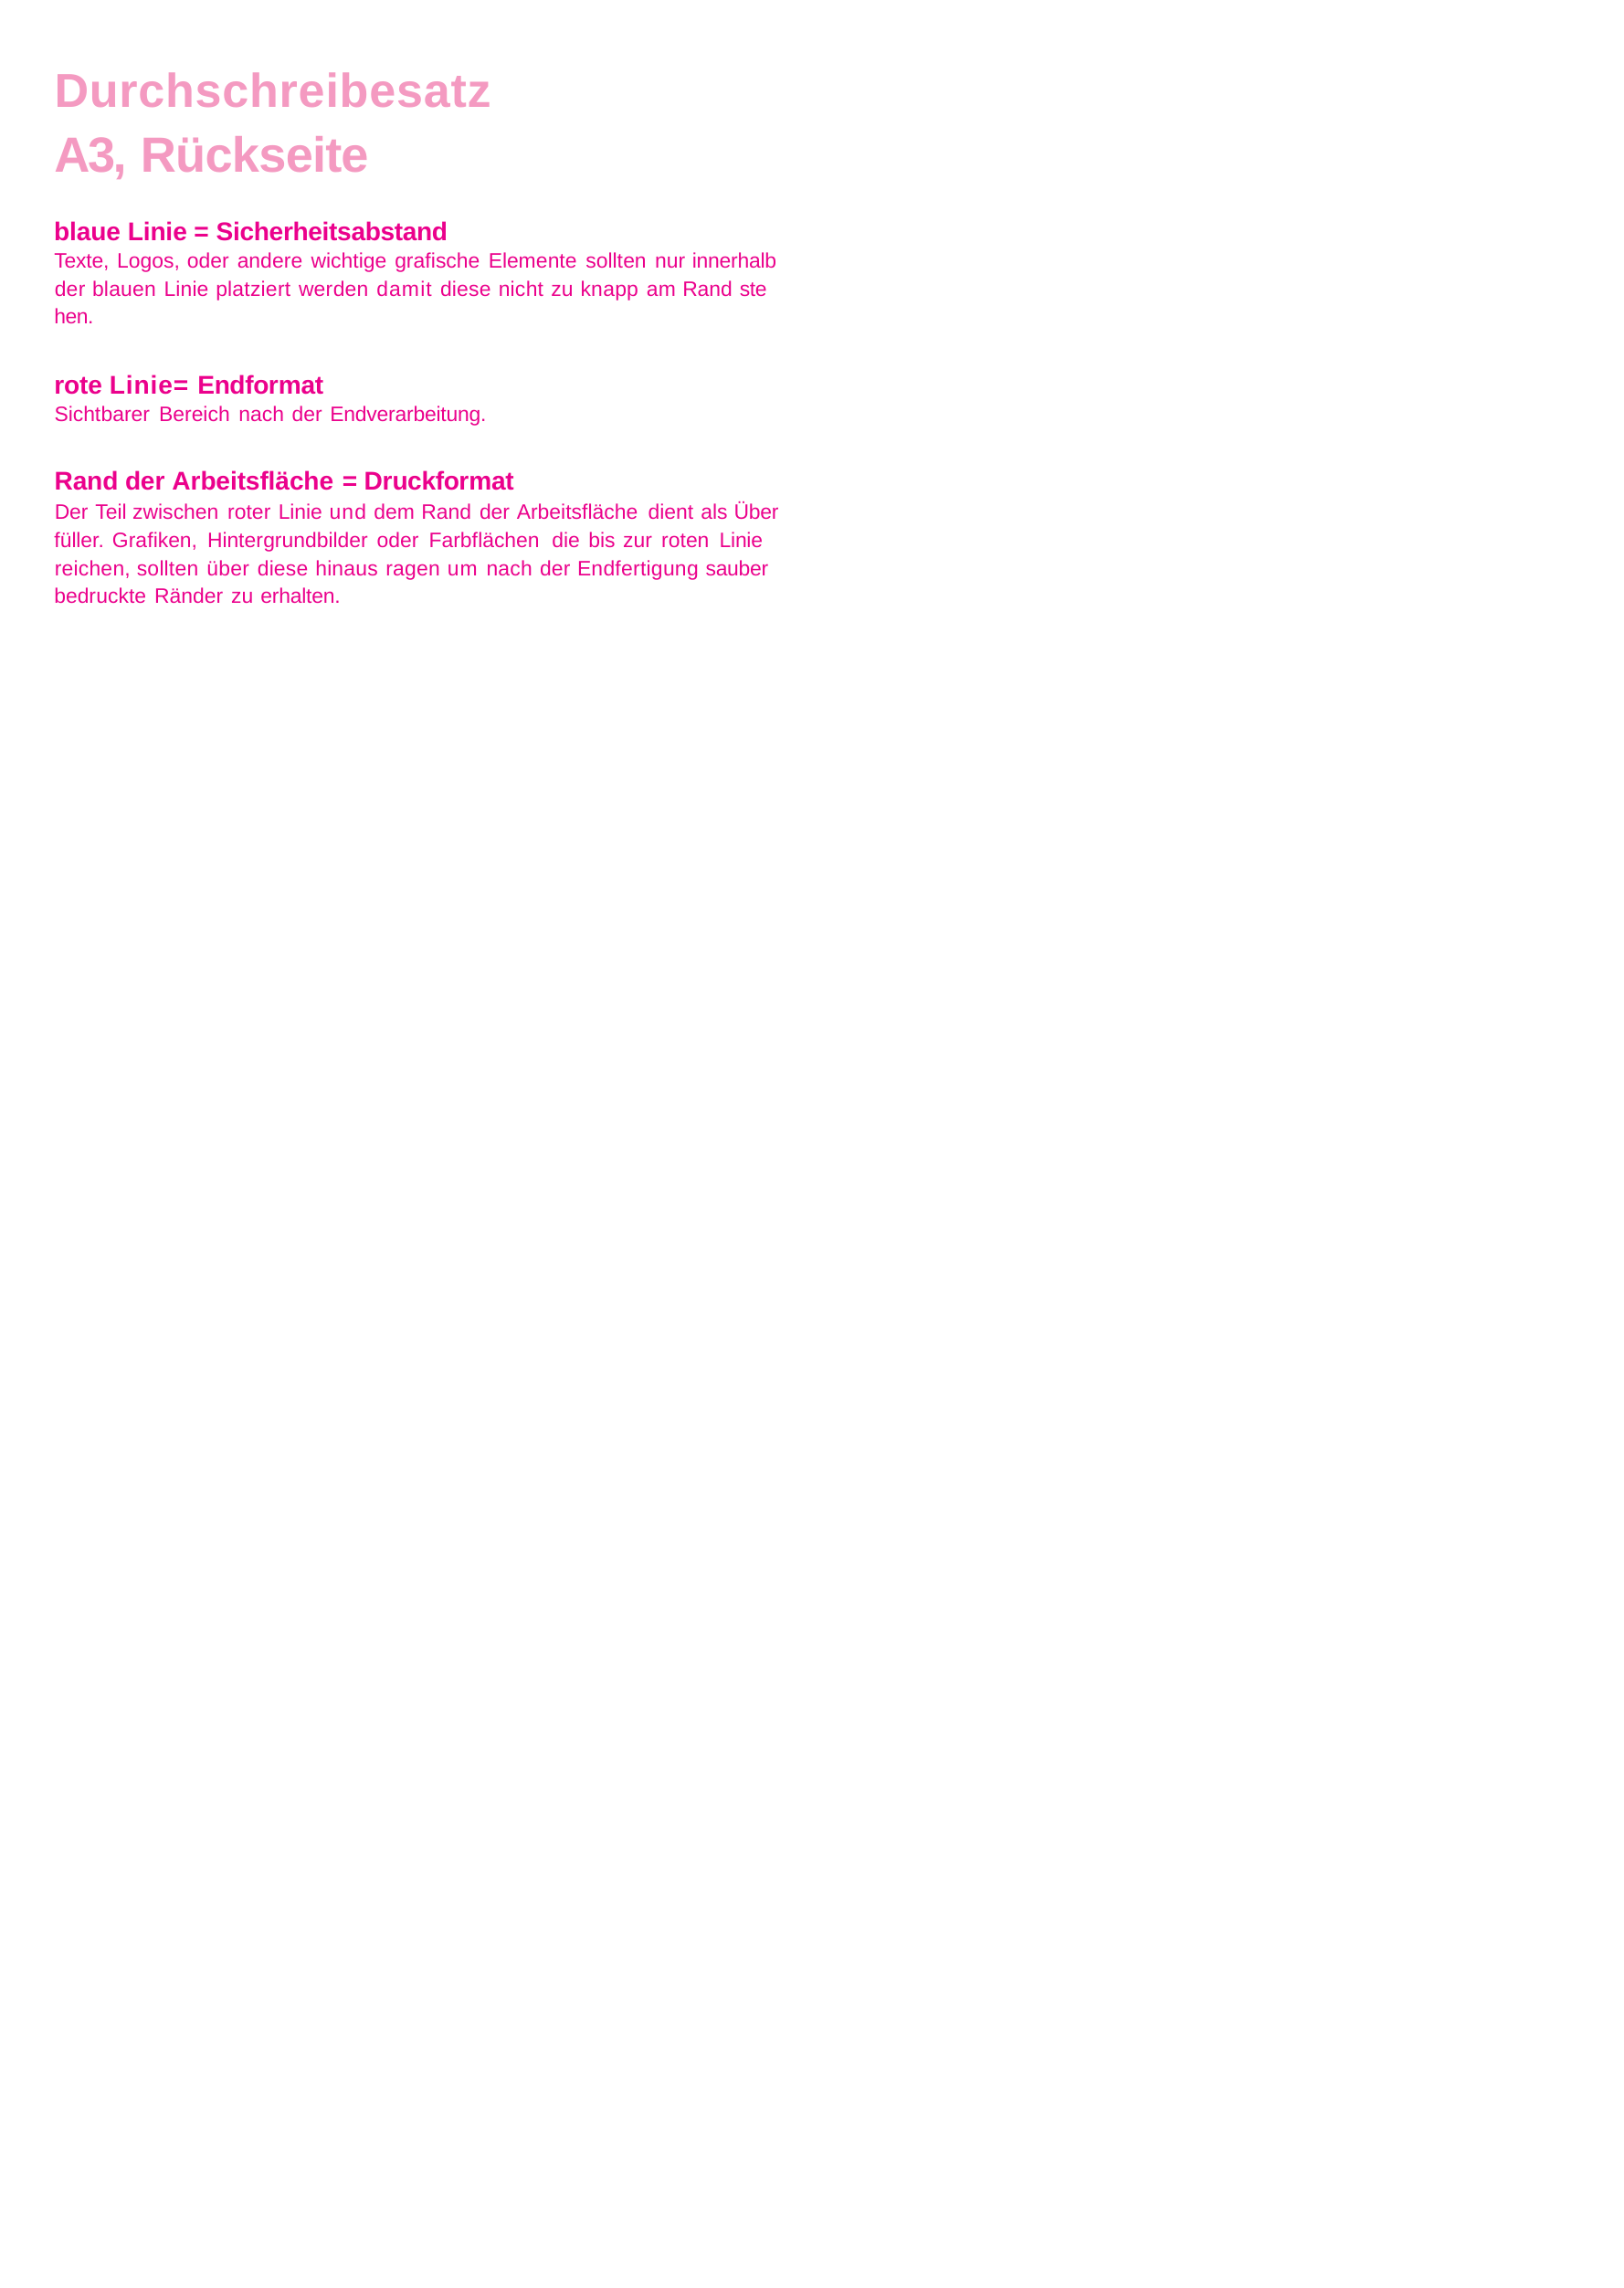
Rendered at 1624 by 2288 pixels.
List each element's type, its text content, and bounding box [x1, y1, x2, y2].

text_box Durchschreibesatz A3, Rückseite blaue Linie = Sicherheitsabstand Texte, Logos, oder andere wichtige grafische Elemente sollten nur innerhalb der blauen Linie platziert werden damit diese nicht zu knapp am Rand ste­ hen. rote Linie= Endformat Sichtbarer Bereich nach der Endverarbeitung. Rand der Arbeitsfläche = Druckformat Der Teil zwischen roter Linie und dem Rand der Arbeitsfläche dient als Über­ füller. Grafiken, Hintergrundbilder oder Farbflächen die bis zur roten Linie reichen, sollten über diese hinaus ragen um nach der Endfertigung sauber bedruckte Ränder zu erhalten. [52, 51, 795, 608]
